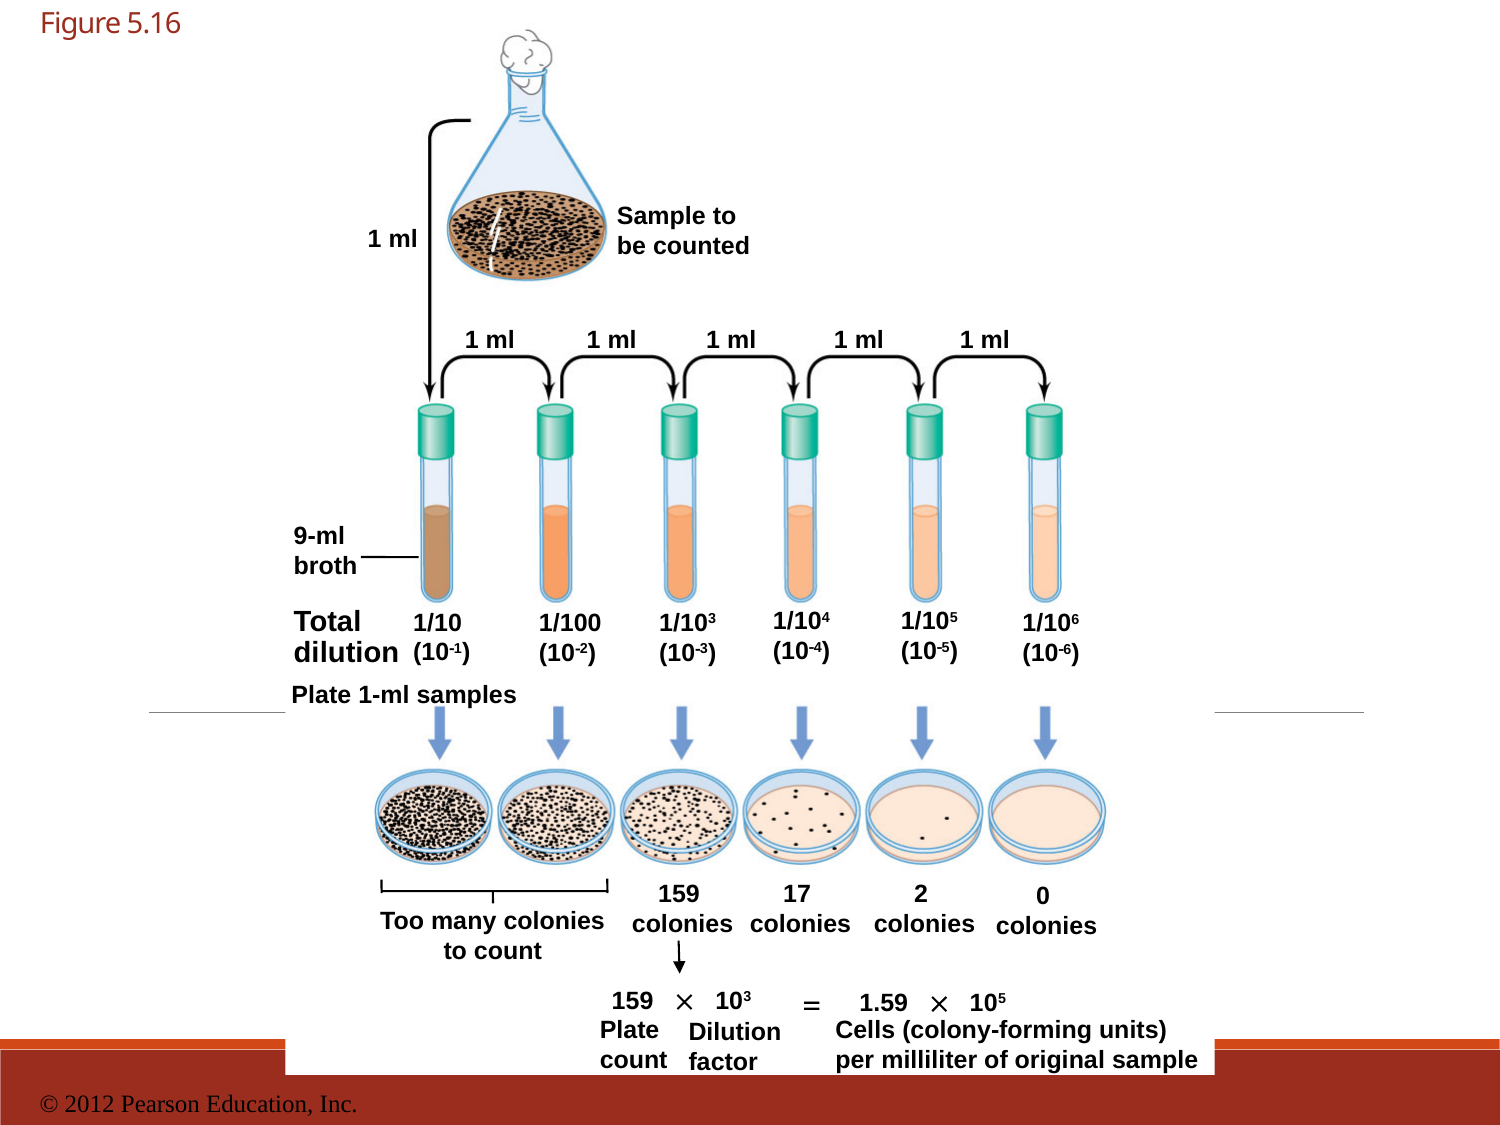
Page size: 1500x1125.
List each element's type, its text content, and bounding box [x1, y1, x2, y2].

picture [284, 21, 1216, 1076]
text_box © 2012 Pearson Education, Inc. [24, 1083, 400, 1121]
title Figure 5.16 [24, 0, 350, 50]
